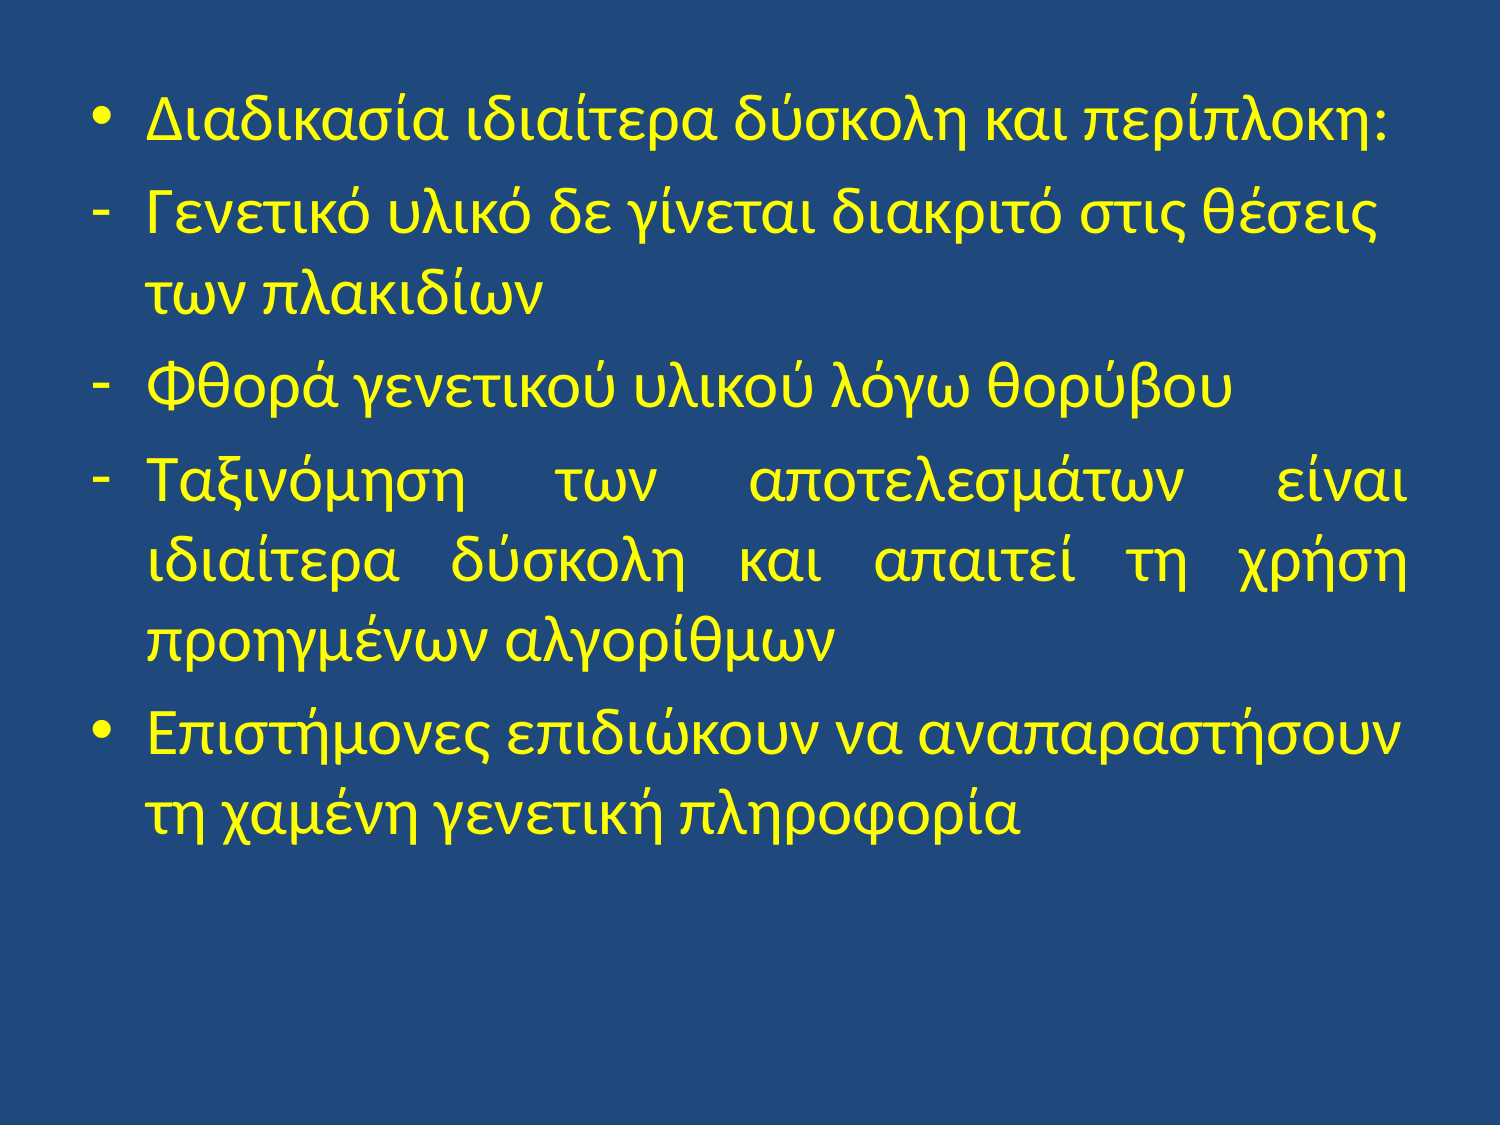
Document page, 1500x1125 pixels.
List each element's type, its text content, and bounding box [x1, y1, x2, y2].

list Διαδικασία ιδιαίτερα δύσκολη και περίπλοκη: Γενετικό υλικό δε γίνεται διακριτό στις θέσεις των πλακιδίων Φθορά γενετικού υλικού λόγω θορύβου Ταξινόμηση των αποτελεσμάτων είναι ιδιαίτερα δύσκολη και απαιτεί τη χρήση προηγμένων αλγορίθμων Επιστήμονες επιδιώκουν να αναπαραστήσουν τη χαμένη γενετική πληροφορία [75, 66, 1425, 1005]
